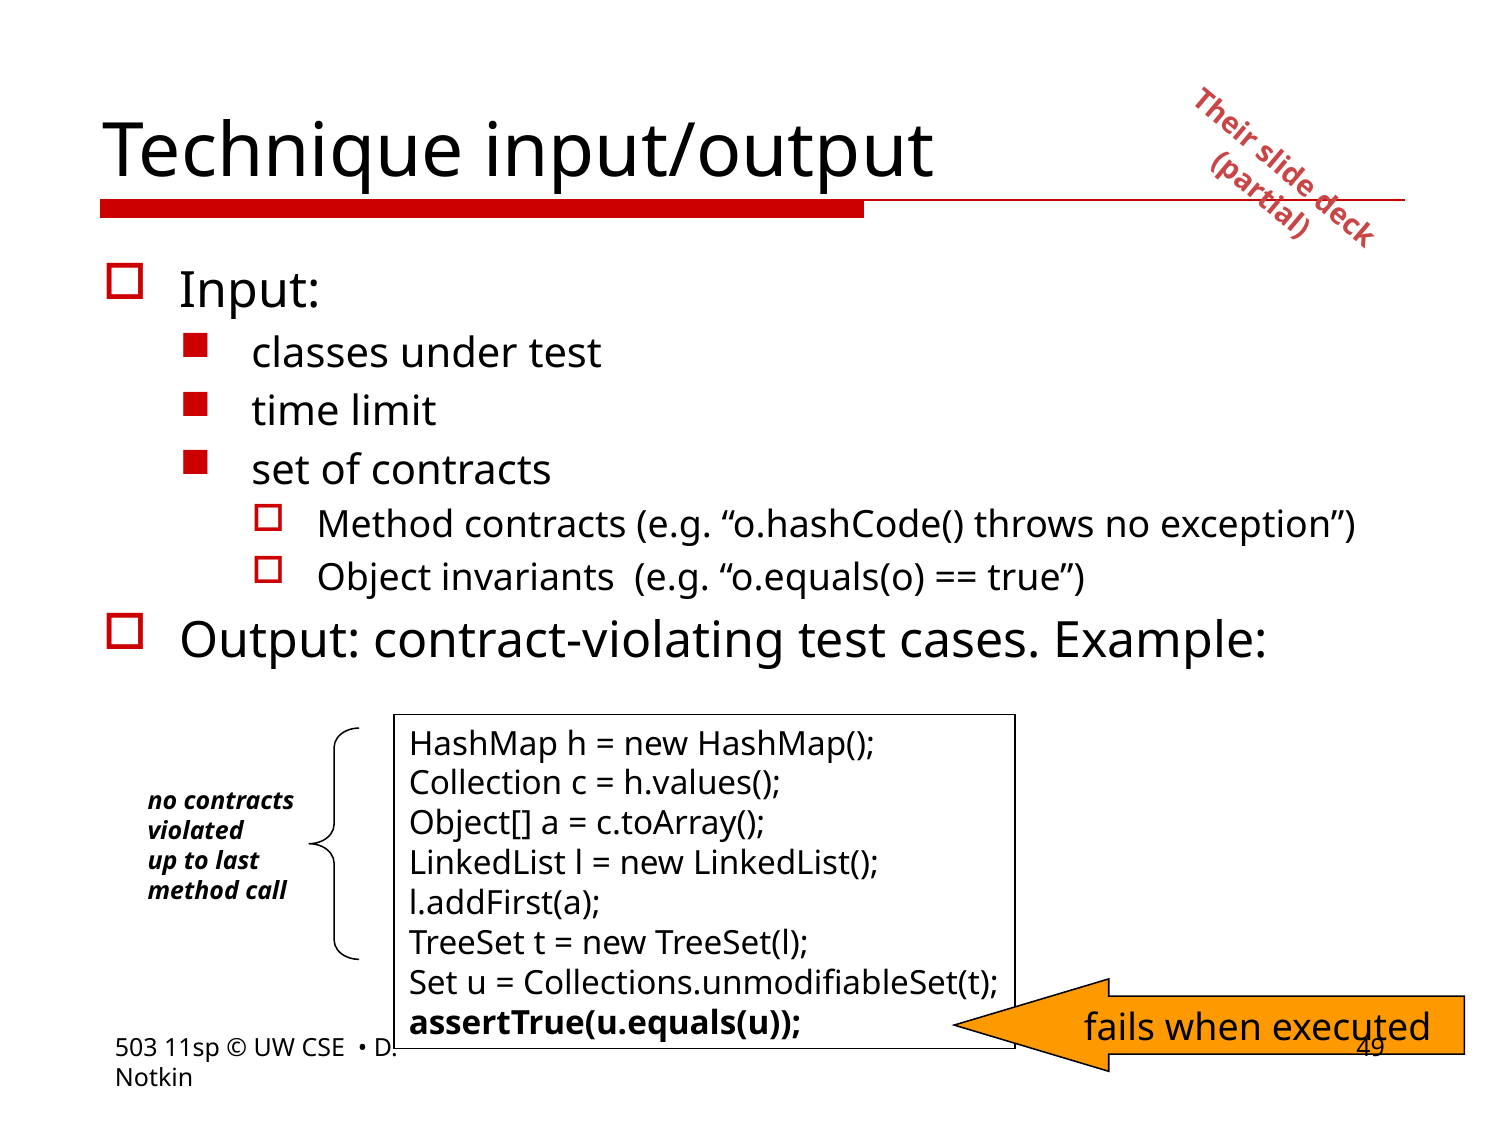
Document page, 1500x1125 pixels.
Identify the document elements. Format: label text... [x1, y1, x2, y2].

text_box fails when executed [954, 978, 1465, 1061]
title Technique input/output [87, 0, 1400, 200]
text_box Their slide deck (partial) [1147, 64, 1401, 296]
text_box no contracts violated up to last method call [132, 777, 310, 912]
text_box HashMap h = new HashMap(); Collection c = h.values(); Object[] a = c.toArray(); LinkedList l = new LinkedList(); l.addFirst(a); TreeSet t = new TreeSet(l); Set u = Collections.unmodifiableSet(t); assertTrue(u.equals(u)); [394, 714, 1015, 1049]
text_box [310, 728, 360, 960]
slide_number 503 11sp © UW CSE • D. Notkin [99, 1024, 425, 1103]
slide_number 49 [1074, 1024, 1400, 1103]
list Input: classes under test time limit set of contracts Method contracts (e.g. “o.hashCode() throws no exception”) Object invariants (e.g. “o.equals(o) == true”) Output: contract-violating test cases. Example: [87, 249, 1500, 1000]
